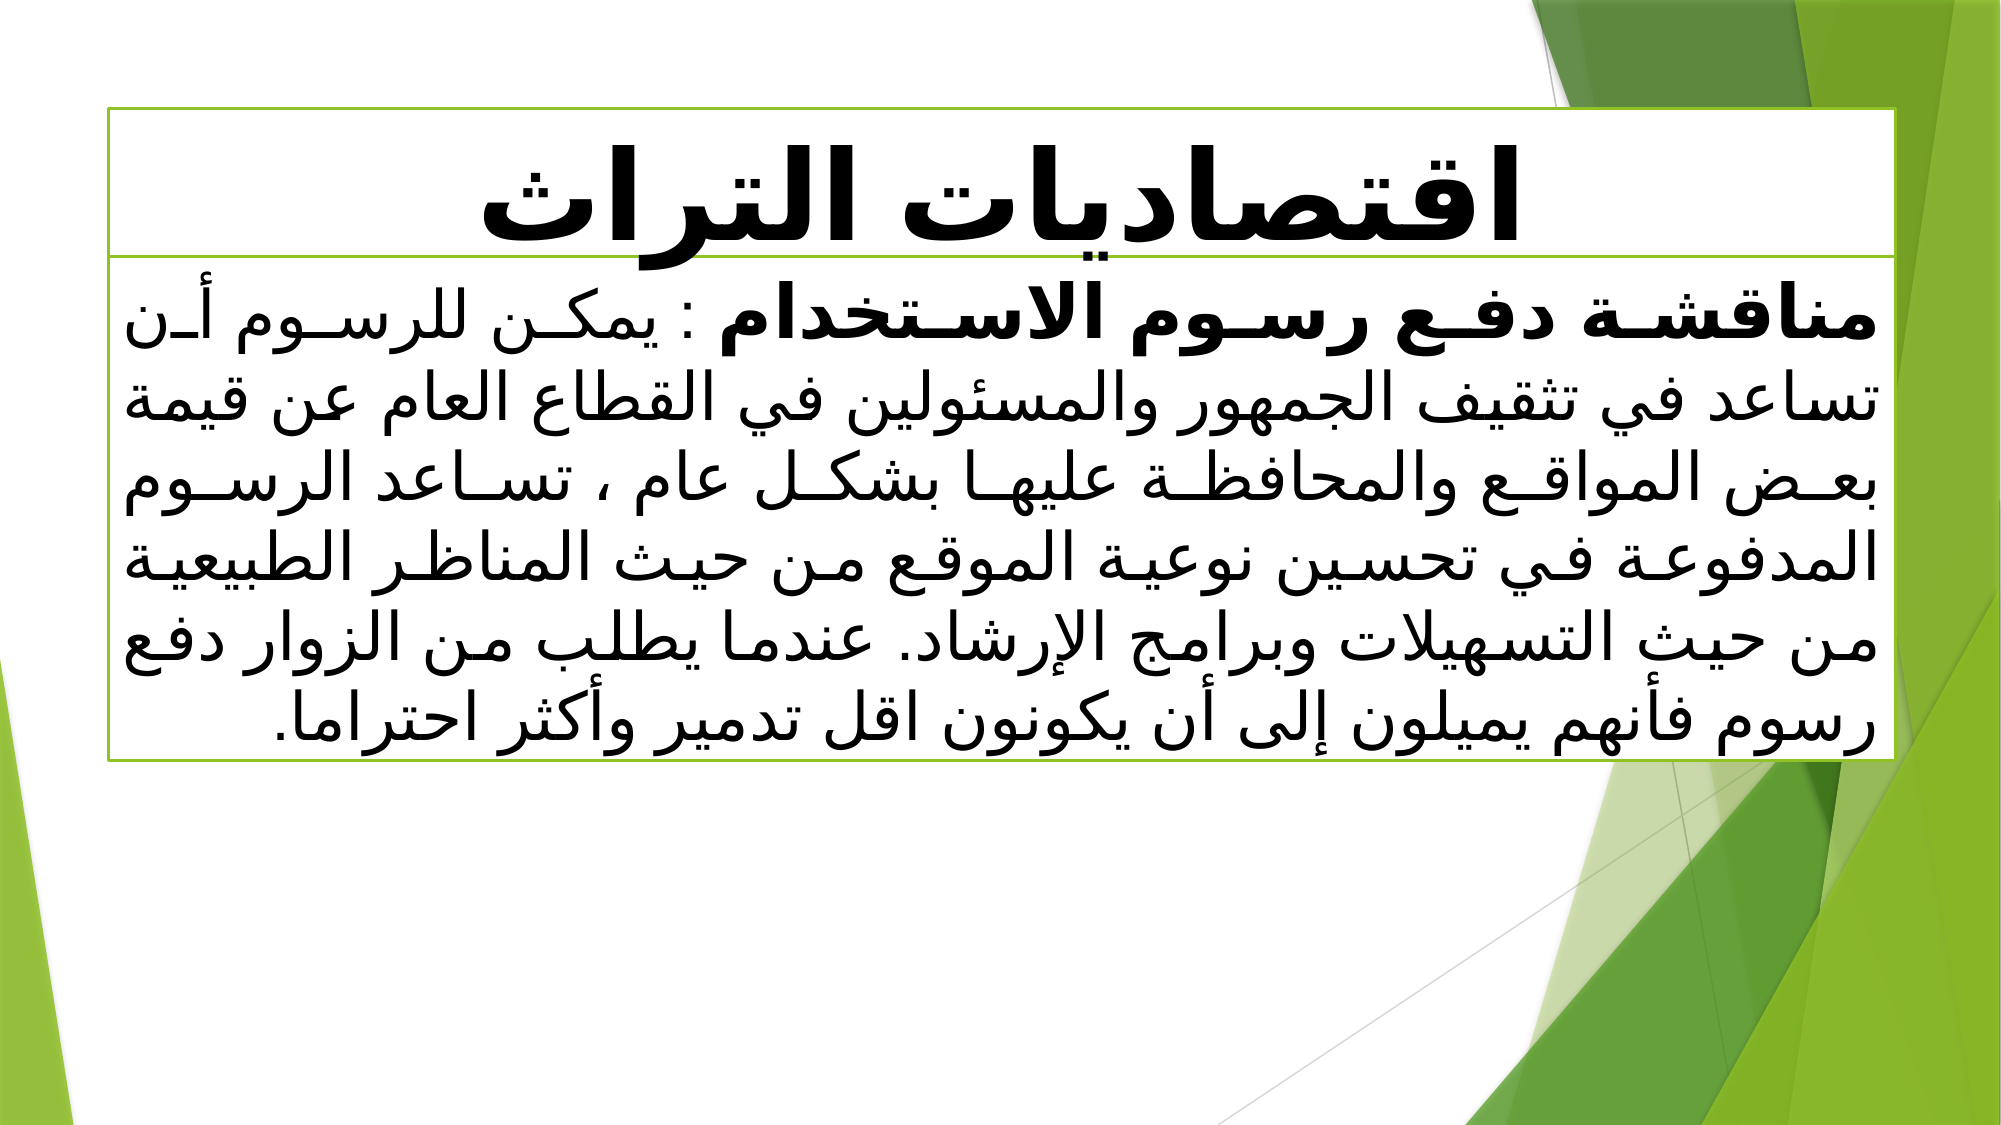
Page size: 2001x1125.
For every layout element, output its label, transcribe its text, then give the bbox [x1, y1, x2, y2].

title اقتصاديات التراث [107, 107, 1897, 258]
text_box مناقشة دفع رسوم الاستخدام : يمكن للرسوم أن تساعد في تثقيف الجمهور والمسئولين في القطاع العام عن قيمة بعض المواقع والمحافظة عليها بشكل عام ، تساعد الرسوم المدفوعة في تحسين نوعية الموقع من حيث المناظر الطبيعية من حيث التسهيلات وبرامج الإرشاد. عندما يطلب من الزوار دفع رسوم فأنهم يميلون إلى أن يكونون اقل تدمير وأكثر احتراما. [107, 258, 1897, 762]
